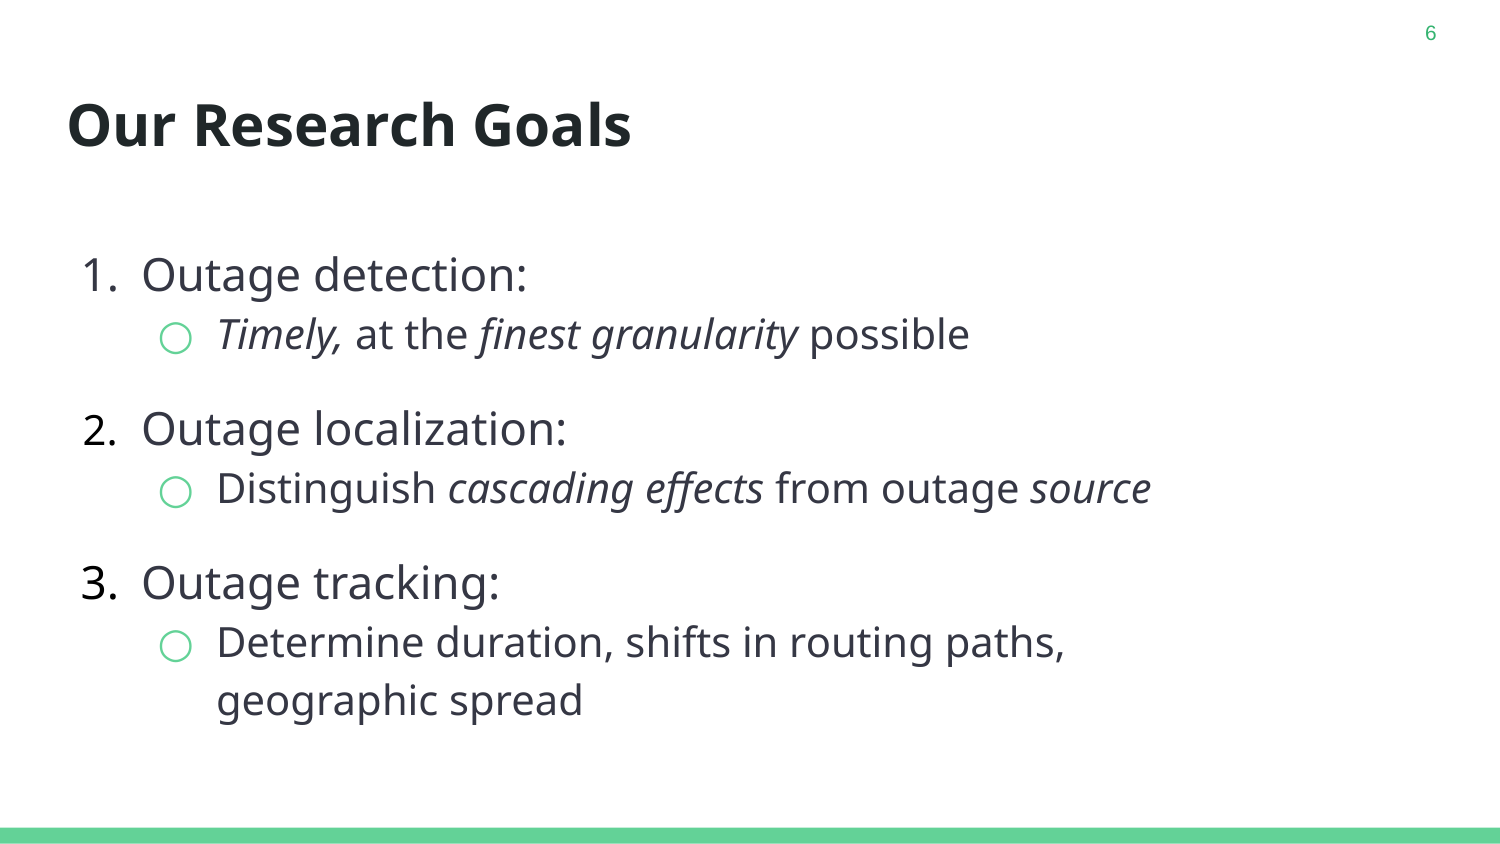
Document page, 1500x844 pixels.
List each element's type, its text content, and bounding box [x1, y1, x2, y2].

title Our Research Goals [51, 72, 1449, 167]
slide_number 6 [1410, 0, 1500, 65]
list Outage detection: Timely, at the finest granularity possible Outage localization: Distinguish cascading effects from outage source Outage tracking: Determine duration, shifts in routing paths, geographic spread [51, 222, 1449, 817]
